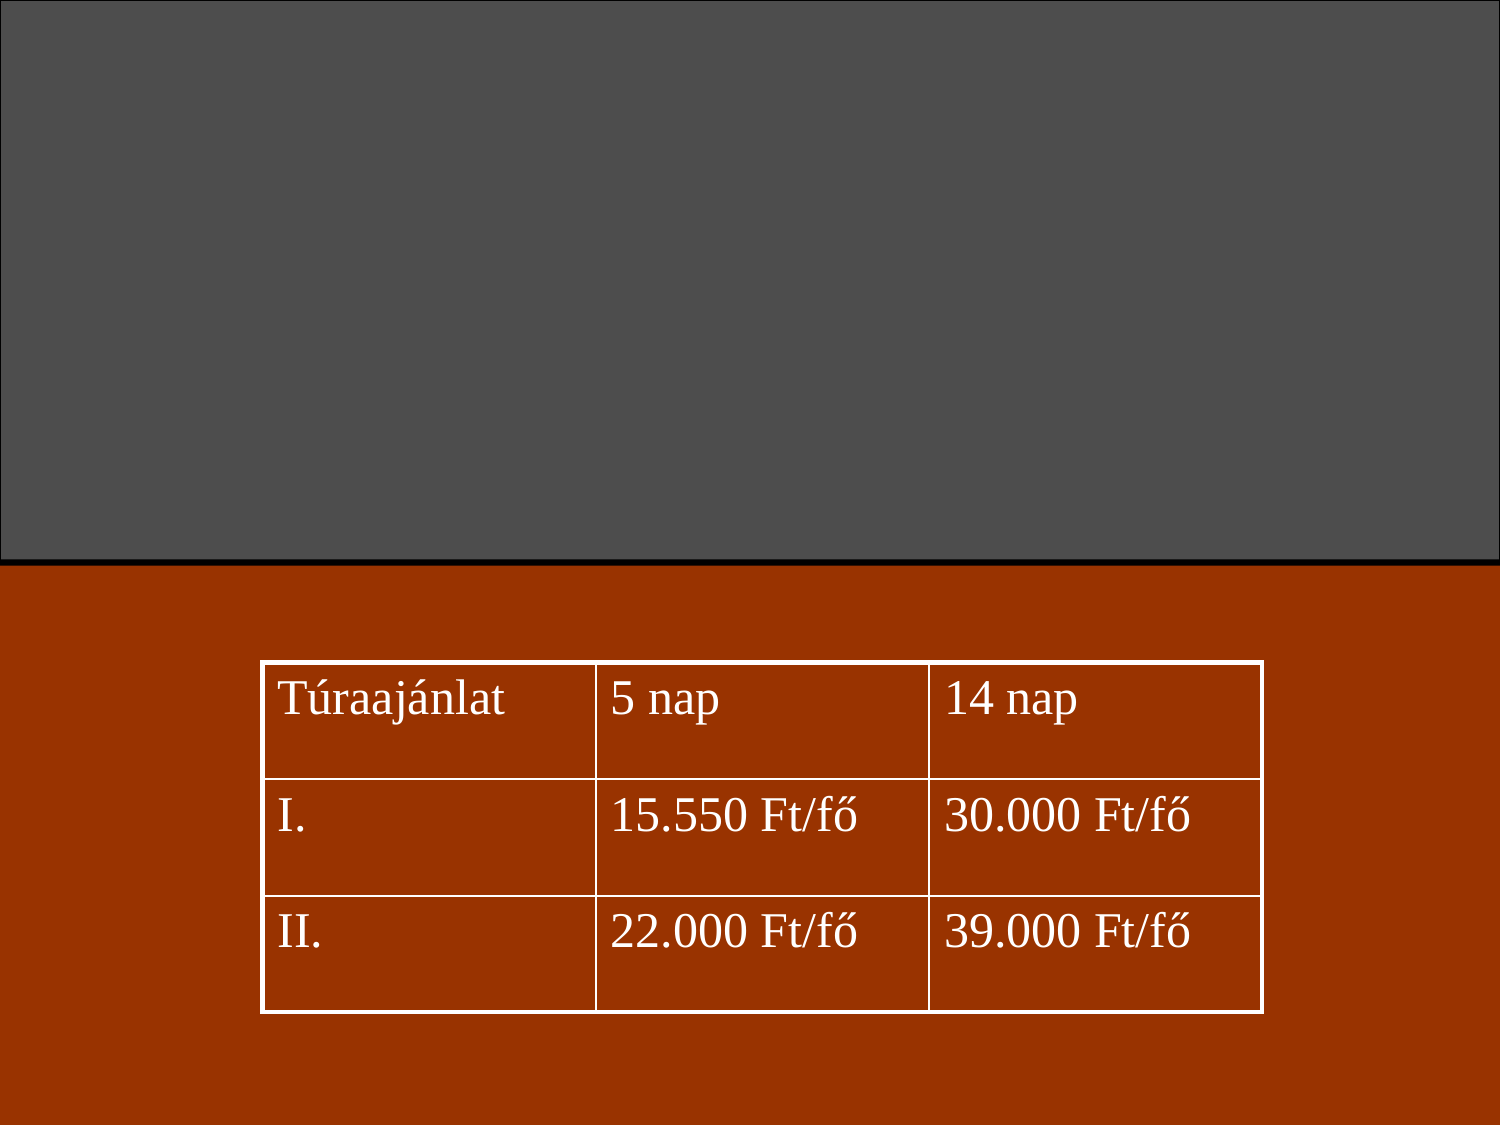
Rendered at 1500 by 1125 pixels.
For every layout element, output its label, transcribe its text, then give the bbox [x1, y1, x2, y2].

table_header 5 nap [597, 665, 928, 778]
table_cell 30.000 Ft/fő [930, 780, 1260, 895]
table_cell 15.550 Ft/fő [597, 780, 928, 895]
table_header Túraajánlat [265, 665, 595, 778]
table_cell I. [265, 780, 595, 895]
table_cell 39.000 Ft/fő [930, 897, 1260, 1010]
table_header 14 nap [930, 665, 1260, 778]
table_cell II. [265, 897, 595, 1010]
table_cell 22.000 Ft/fő [597, 897, 928, 1010]
